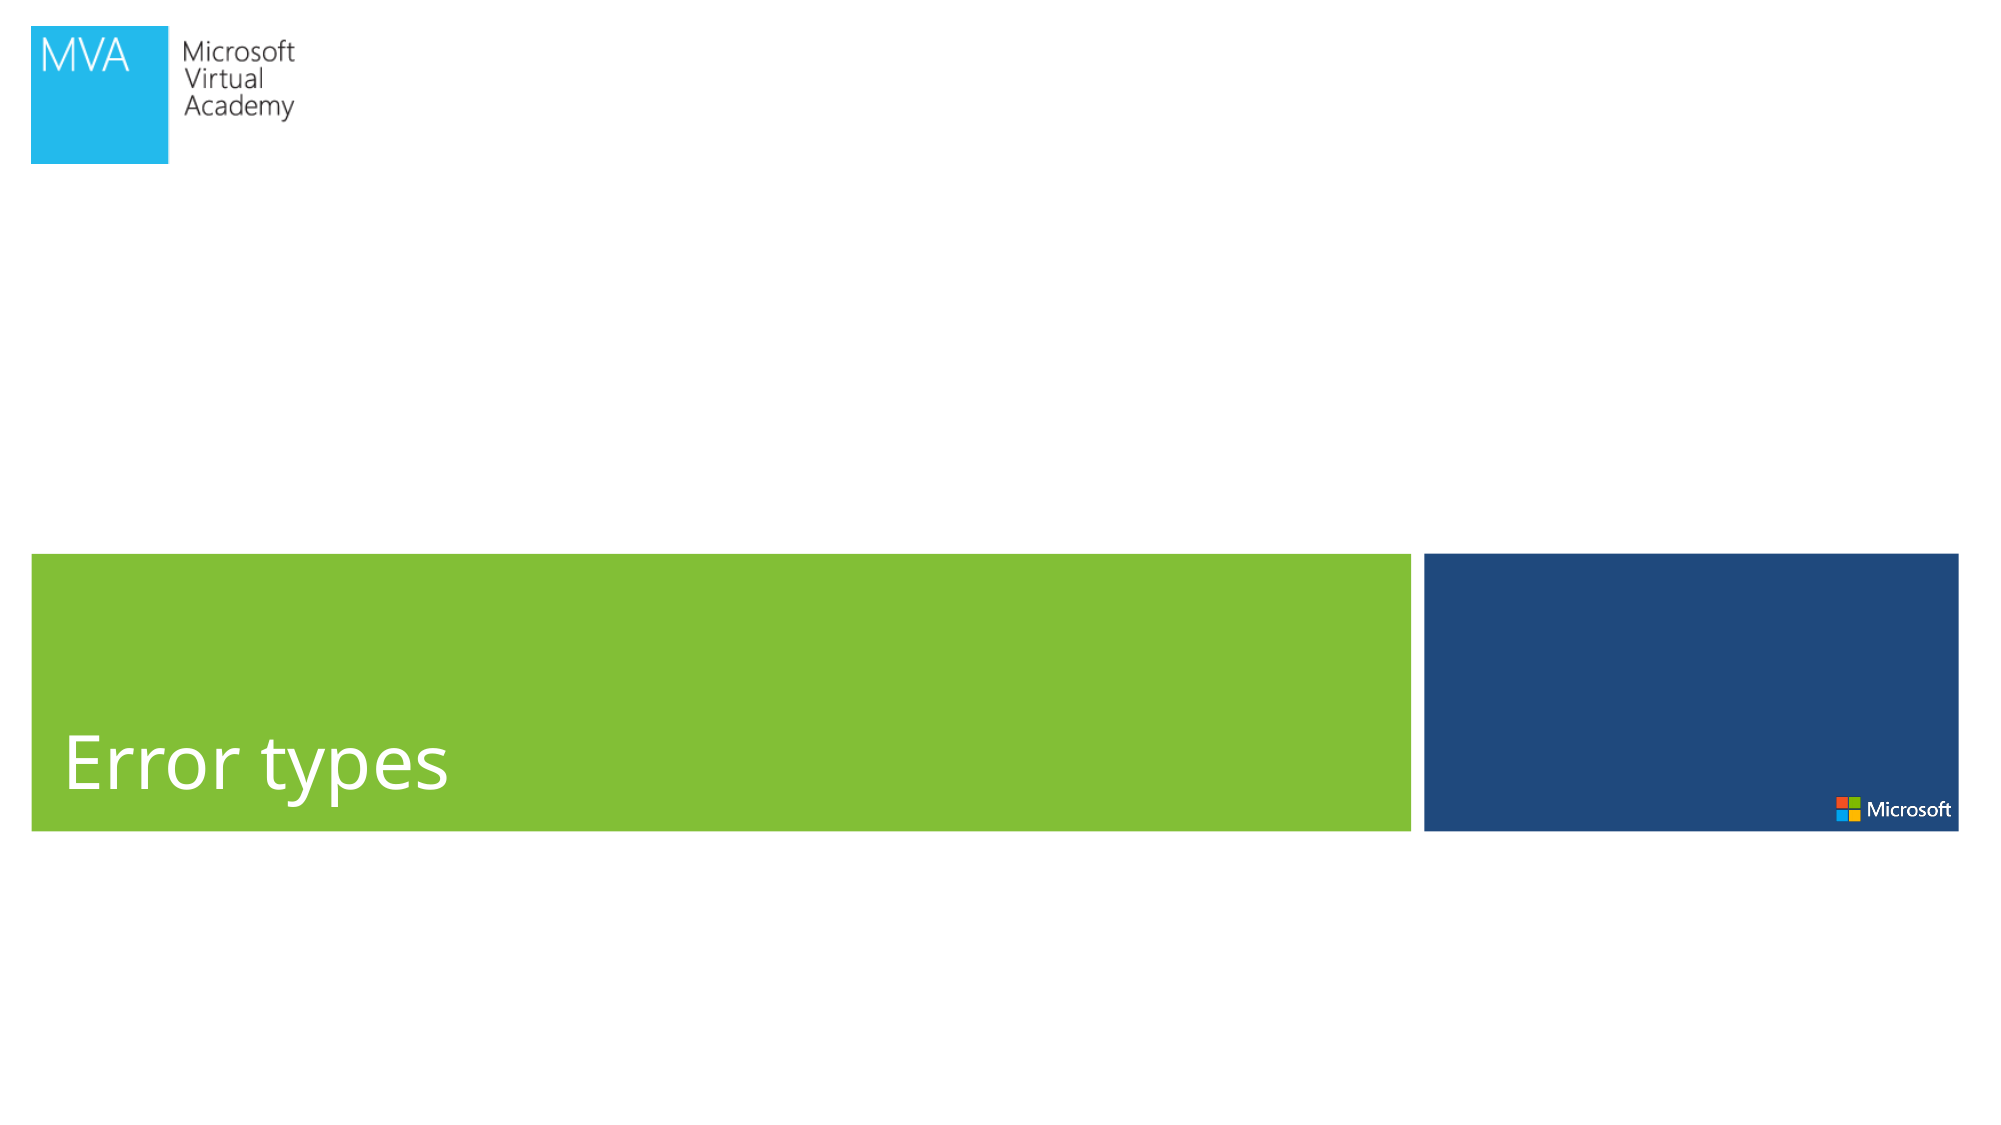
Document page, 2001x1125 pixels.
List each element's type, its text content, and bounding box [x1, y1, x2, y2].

list Error types [47, 568, 1396, 813]
picture [1834, 790, 1956, 827]
picture [31, 26, 374, 164]
